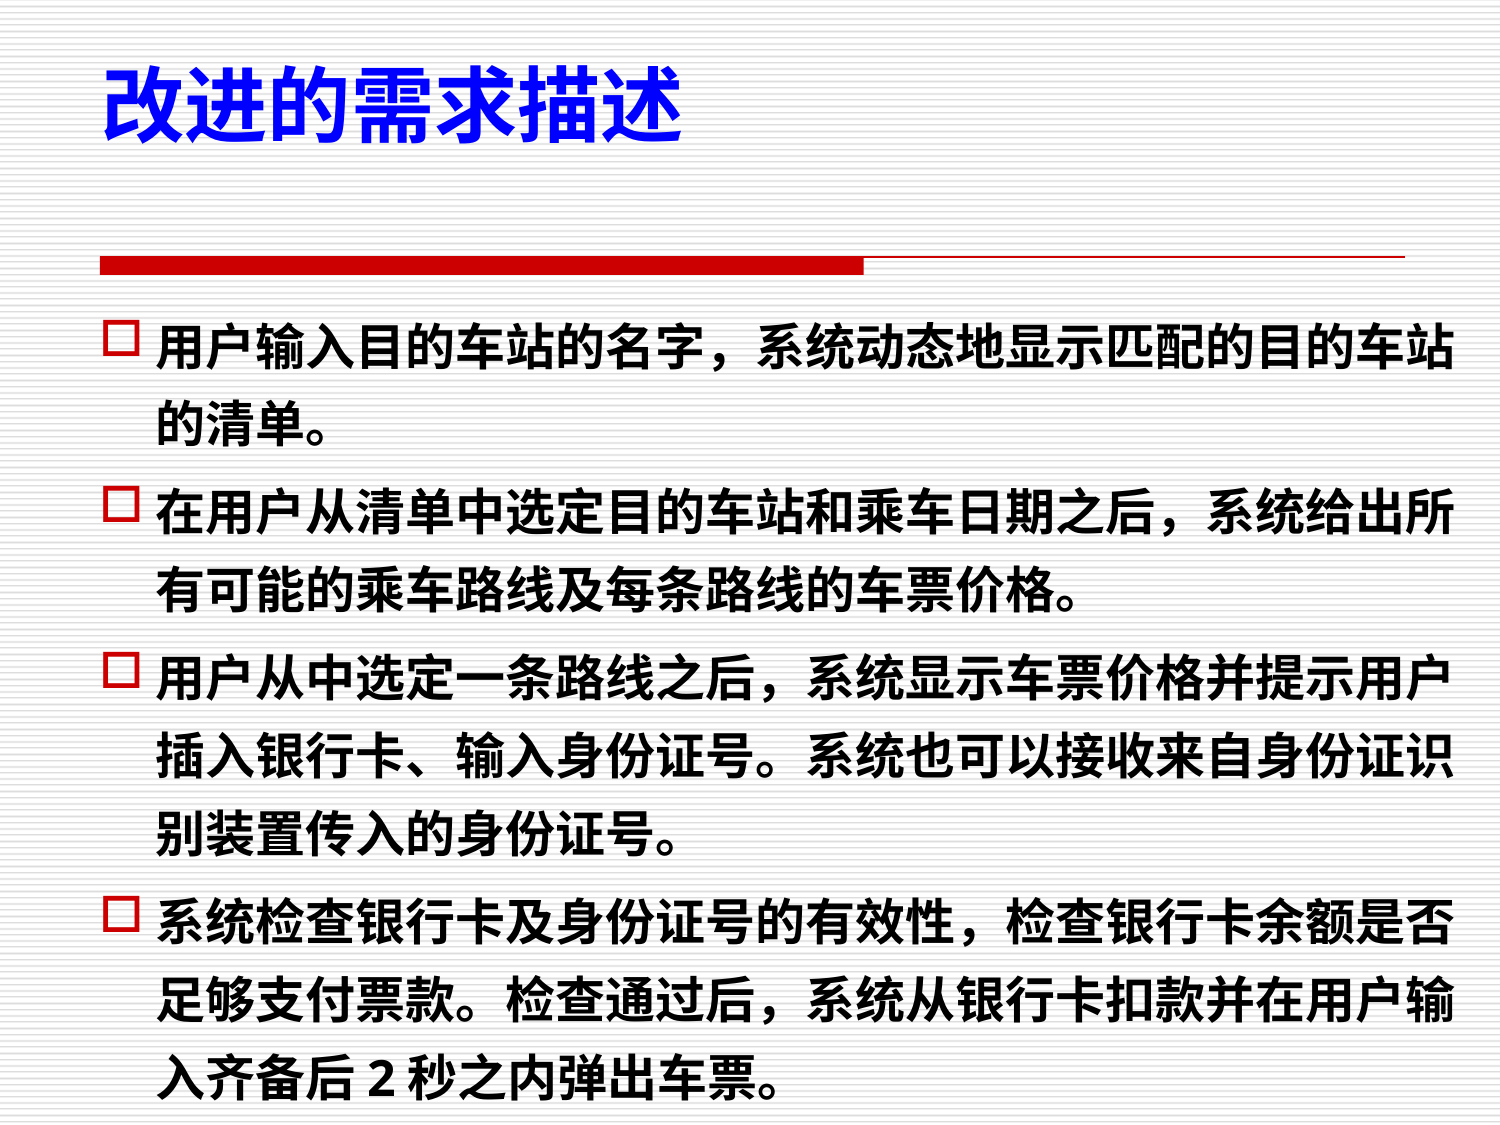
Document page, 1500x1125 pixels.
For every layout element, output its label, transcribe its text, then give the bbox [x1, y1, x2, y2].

picture [0, 0, 1500, 1125]
text_box 改进的需求描述 [86, 45, 1437, 159]
text_box 用户输入目的车站的名字，系统动态地显示匹配的目的车站的清单。 在用户从清单中选定目的车站和乘车日期之后，系统给出所有可能的乘车路线及每条路线的车票价格。 用户从中选定一条路线之后，系统显示车票价格并提示用户插入银行卡、输入身份证号。系统也可以接收来自身份证识别装置传入的身份证号。 系统检查银行卡及身份证号的有效性，检查银行卡余额是否足够支付票款。检查通过后，系统从银行卡扣款并在用户输入齐备后2秒之内弹出车票。 [41, 289, 1474, 1094]
